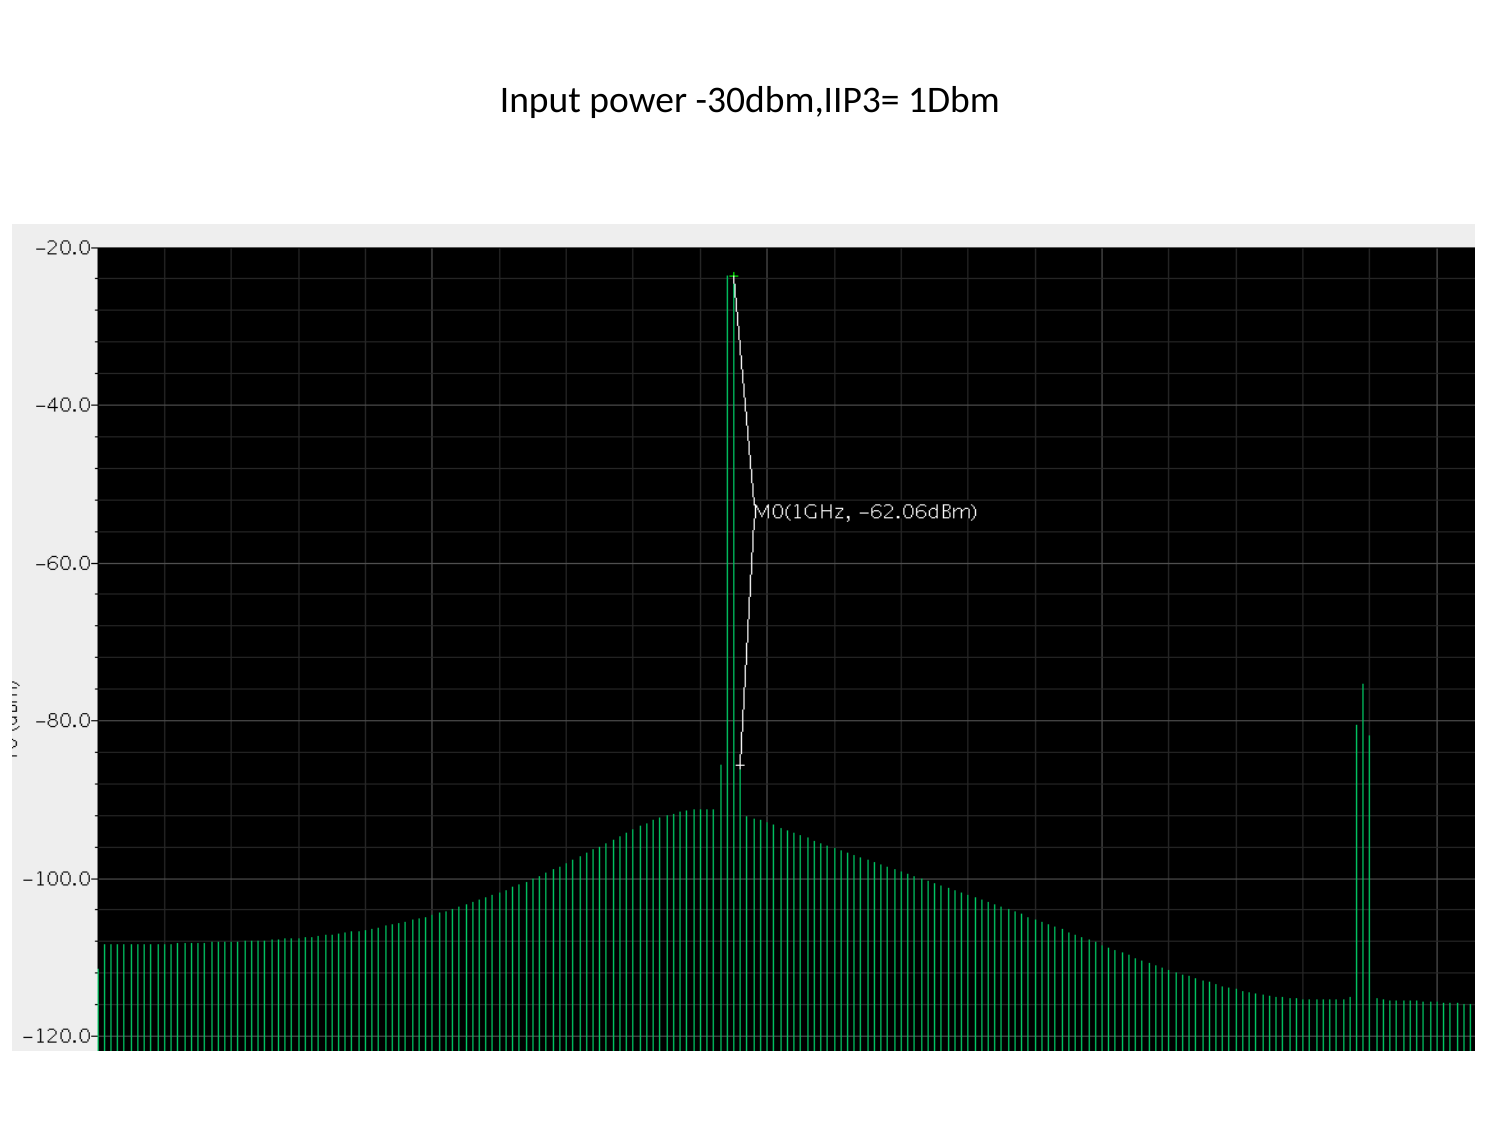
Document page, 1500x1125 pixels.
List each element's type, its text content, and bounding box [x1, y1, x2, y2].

picture [12, 224, 1476, 1051]
title Input power -30dbm,IIP3= 1Dbm [75, 45, 1425, 150]
